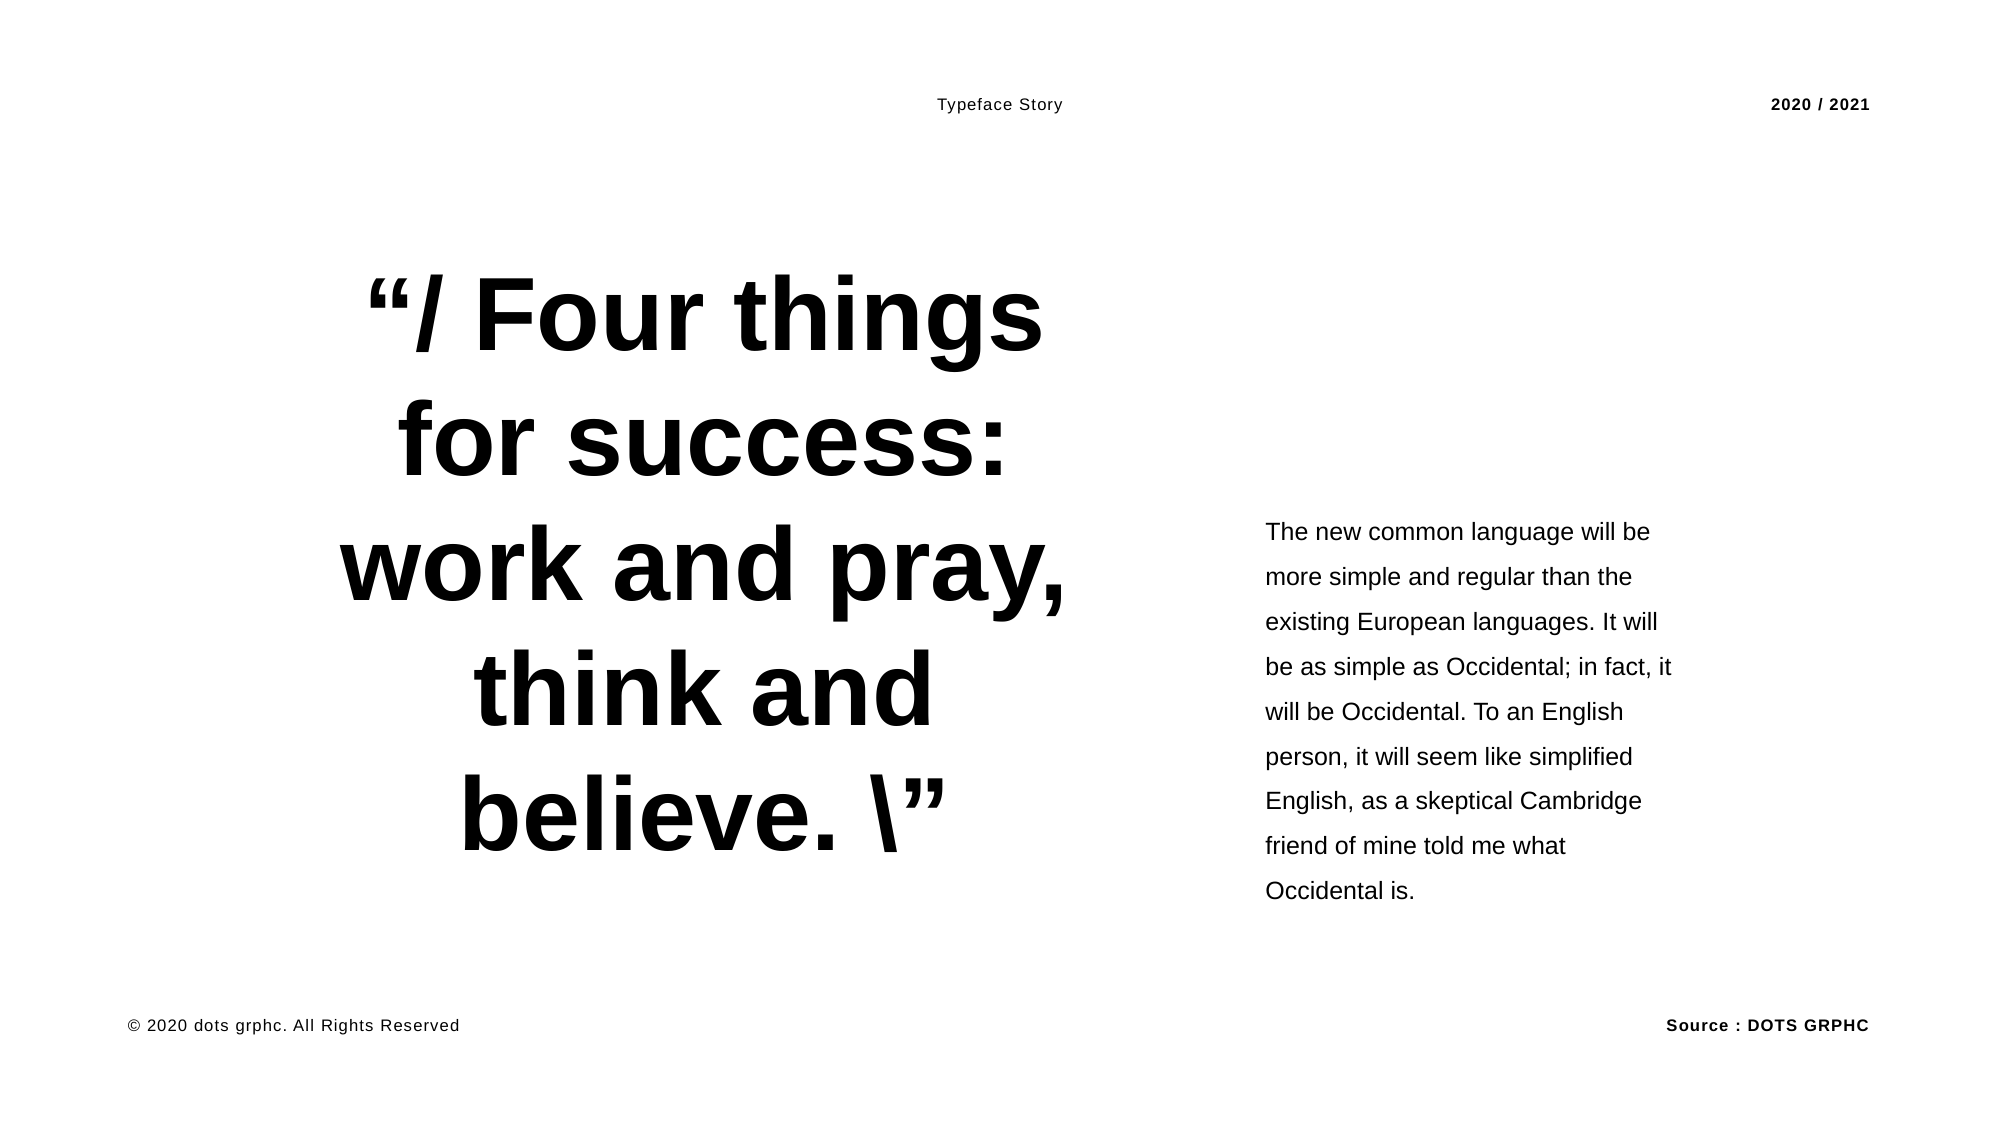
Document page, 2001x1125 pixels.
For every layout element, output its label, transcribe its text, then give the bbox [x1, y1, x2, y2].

text_box The new common language will be more simple and regular than the existing European languages. It will be as simple as Occidental; in fact, it will be Occidental. To an English person, it will seem like simplified English, as a skeptical Cambridge friend of mine told me what Occidental is. [1250, 493, 1689, 912]
text_box © 2020 dots grphc. All Rights Reserved [113, 1007, 490, 1043]
text_box Typeface Story [881, 86, 1119, 122]
text_box 2020 / 2021 [1688, 86, 1885, 122]
text_box “/ Four things for success: work and pray, think and believe. \” [301, 239, 1109, 879]
text_box Source : DOTS GRPHC [1538, 1007, 1884, 1042]
